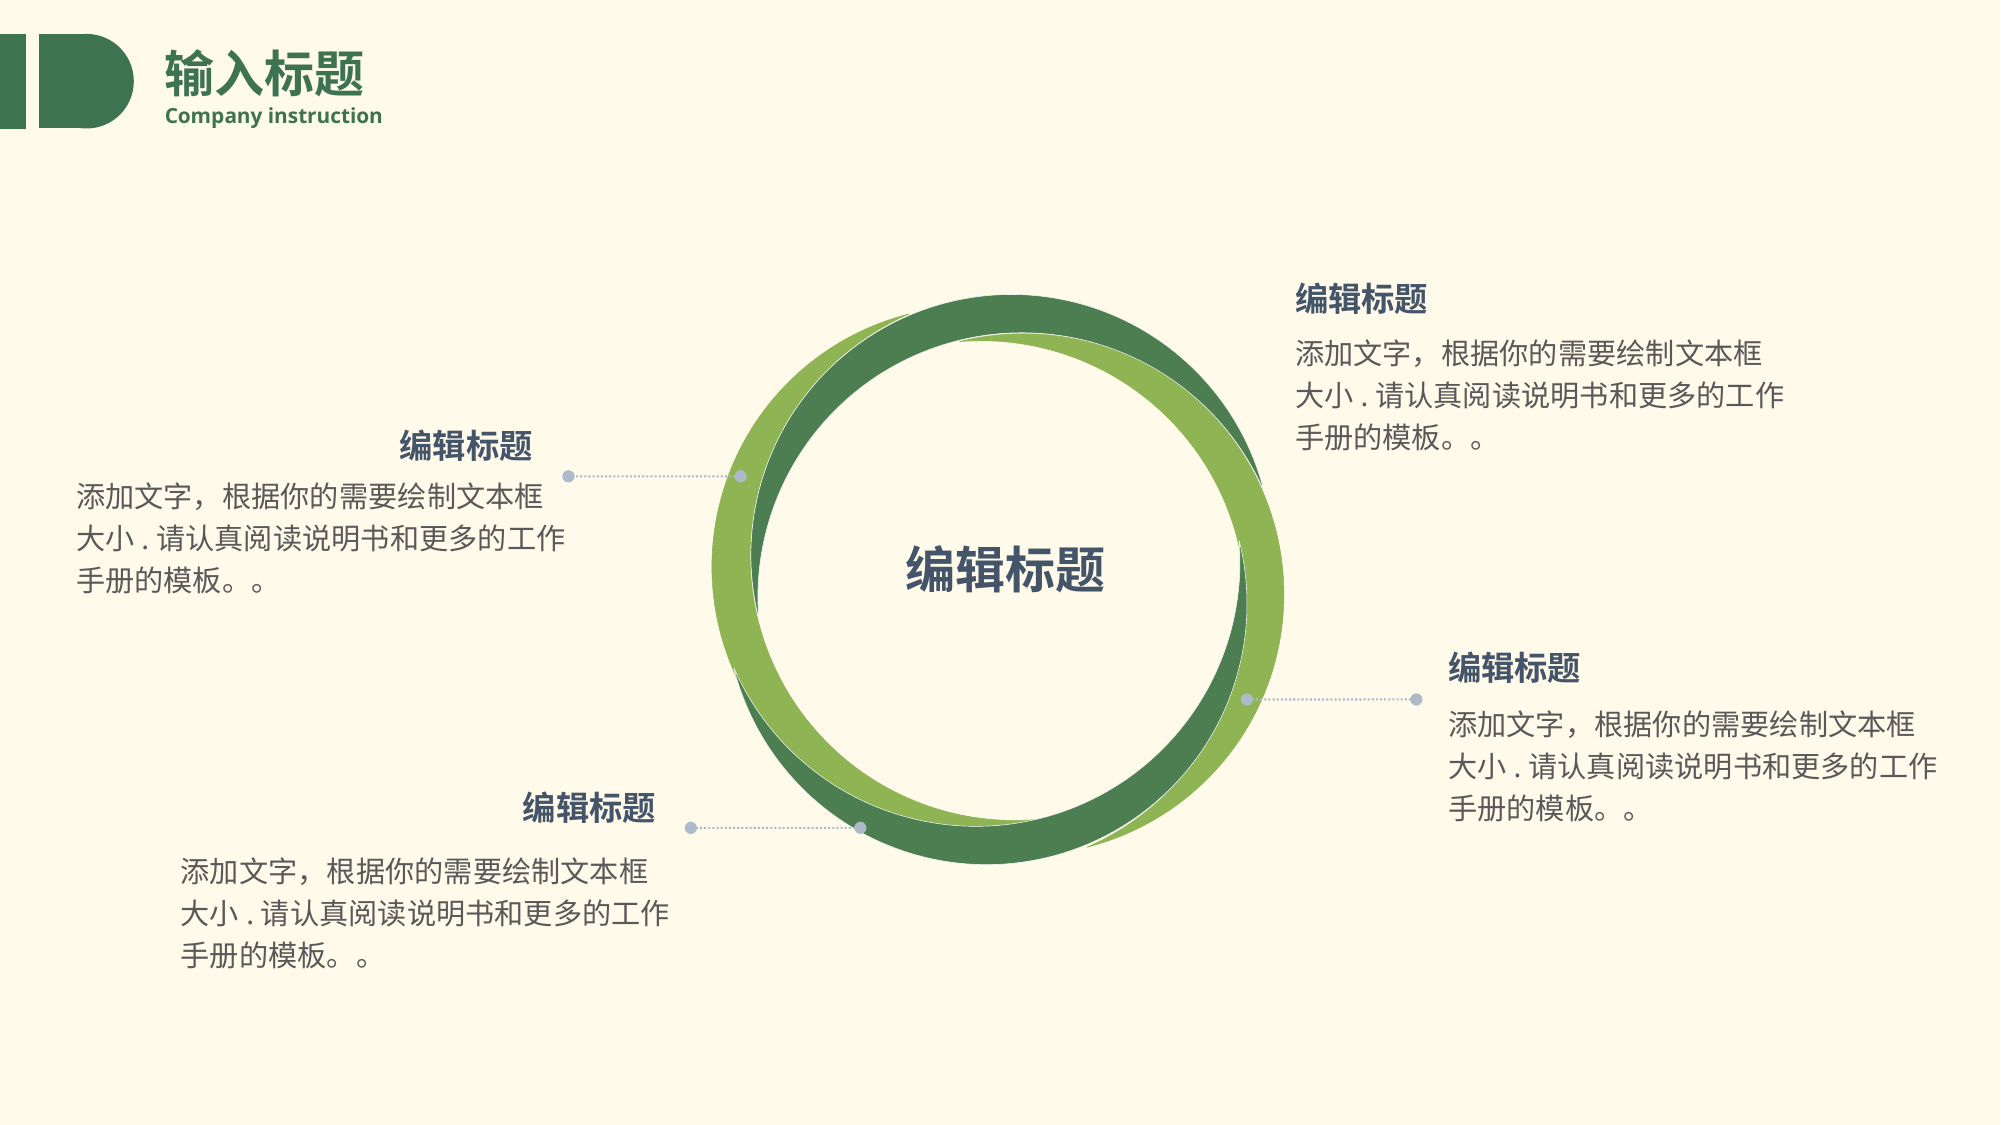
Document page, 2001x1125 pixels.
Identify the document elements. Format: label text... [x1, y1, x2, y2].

text_box 编辑标题 [1448, 647, 1769, 688]
text_box [684, 821, 700, 835]
text_box 添加文字，根据你的需要绘制文本框大小.请认真阅读说明书和更多的工作手册的模板。。 [1448, 699, 1944, 826]
text_box [750, 294, 1265, 619]
text_box 输入标题 [149, 34, 380, 110]
text_box 添加文字，根据你的需要绘制文本框大小.请认真阅读说明书和更多的工作手册的模板。。 [76, 471, 572, 598]
text_box 编辑标题 [832, 530, 1180, 606]
text_box [711, 313, 1028, 826]
text_box [1409, 693, 1423, 706]
text_box 添加文字，根据你的需要绘制文本框大小.请认真阅读说明书和更多的工作手册的模板。。 [1295, 328, 1791, 455]
text_box Company instruction [150, 95, 399, 135]
text_box [565, 470, 577, 482]
text_box [0, 34, 26, 129]
text_box [959, 333, 1284, 848]
text_box 编辑标题 [212, 424, 533, 465]
text_box 编辑标题 [335, 787, 656, 828]
text_box [733, 540, 1247, 865]
text_box [734, 470, 747, 483]
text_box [40, 34, 133, 128]
text_box 添加文字，根据你的需要绘制文本框大小.请认真阅读说明书和更多的工作手册的模板。。 [180, 846, 676, 972]
text_box 编辑标题 [1295, 278, 1502, 319]
text_box [1240, 693, 1256, 706]
text_box [853, 821, 867, 835]
